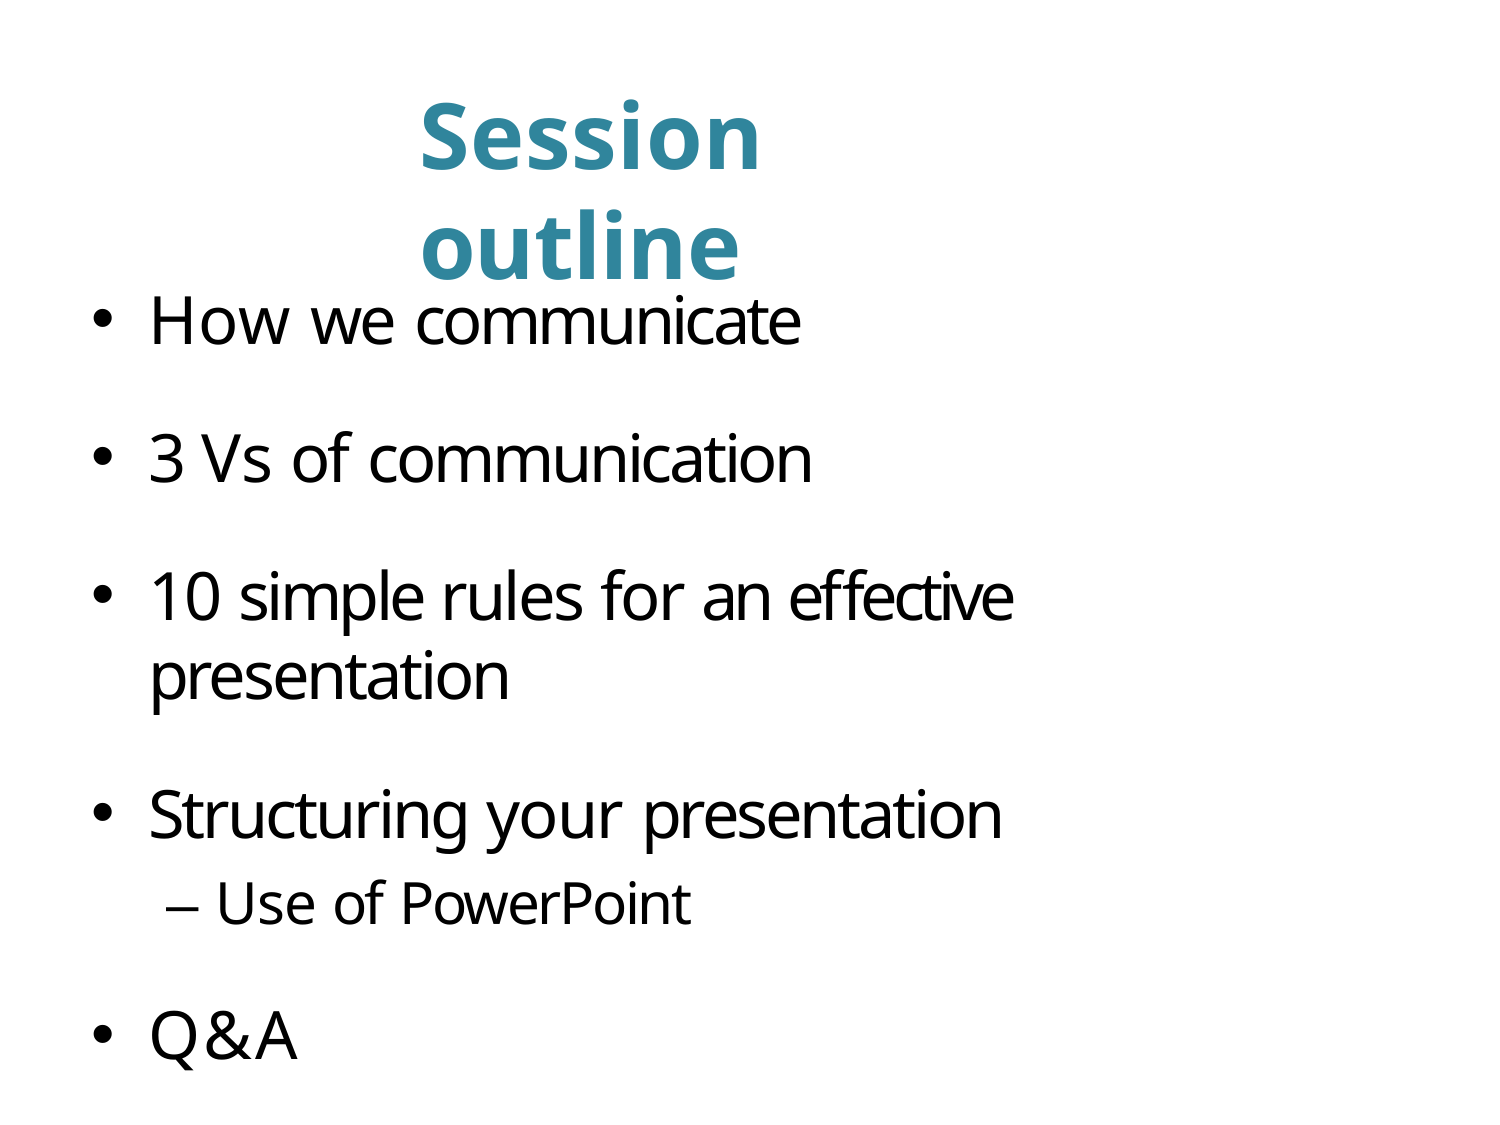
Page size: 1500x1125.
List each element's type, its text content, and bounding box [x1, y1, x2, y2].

title Session outline [417, 75, 1063, 275]
text_box How we communicate 3 Vs of communication 10 simple rules for an effective presentation Structuring your presentation – Use of PowerPoint Q&A [89, 275, 1335, 1074]
